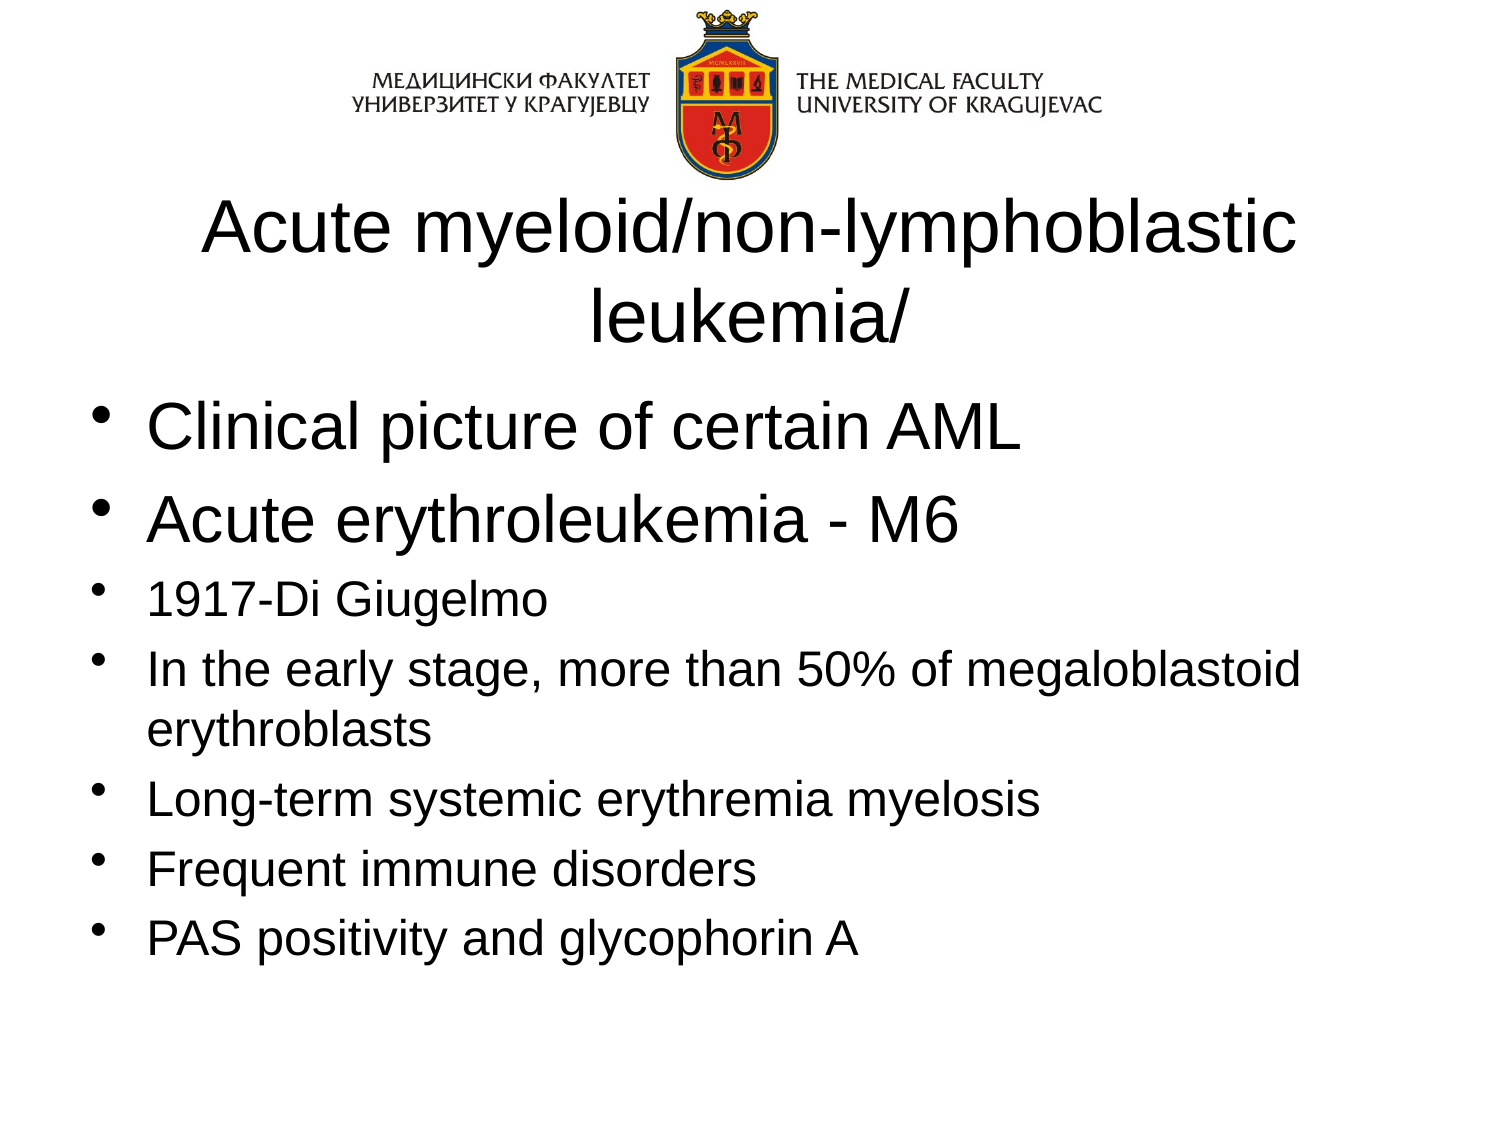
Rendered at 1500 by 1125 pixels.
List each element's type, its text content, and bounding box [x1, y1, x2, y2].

list Clinical picture of certain AML Acute erythroleukemia - M6 1917-Di Giugelmo In the early stage, more than 50% of megaloblastoid erythroblasts Long-term systemic erythremia myelosis Frequent immune disorders PAS positivity and glycophorin A [74, 374, 1426, 1118]
picture [328, 0, 1125, 173]
title Acute myeloid/non-lymphoblastic leukemia/ [74, 173, 1426, 362]
